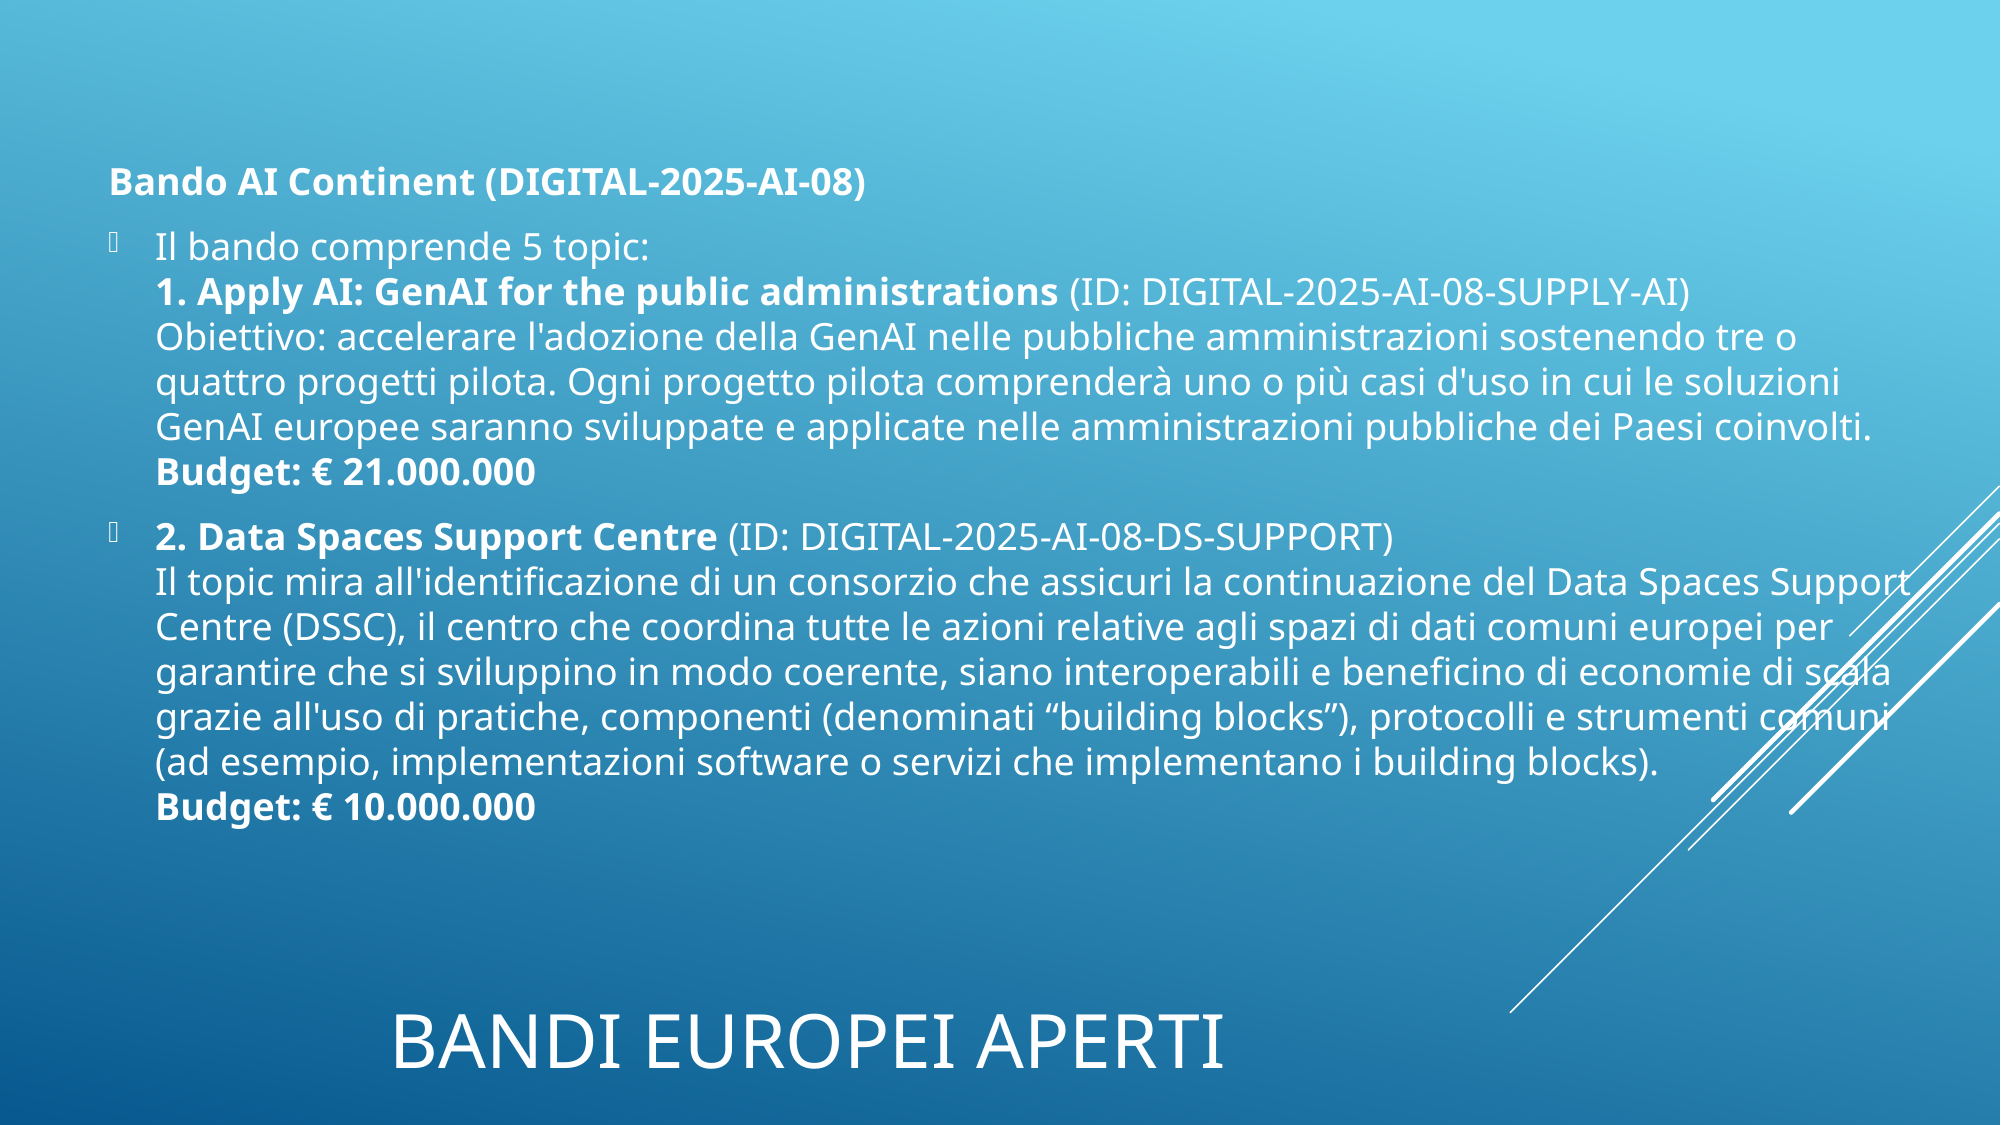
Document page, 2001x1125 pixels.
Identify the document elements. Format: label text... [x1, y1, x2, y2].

title BANDI EUROPEI APERTI [374, 914, 1775, 1125]
list Bando AI Continent (DIGITAL-2025-AI-08) Il bando comprende 5 topic: 1. Apply AI: GenAI for the public administrations (ID: DIGITAL-2025-AI-08-SUPPLY-AI) Obiettivo: accelerare l'adozione della GenAI nelle pubbliche amministrazioni sostenendo tre o quattro progetti pilota. Ogni progetto pilota comprenderà uno o più casi d'uso in cui le soluzioni GenAI europee saranno sviluppate e applicate nelle amministrazioni pubbliche dei Paesi coinvolti. Budget: € 21.000.000 2. Data Spaces Support Centre (ID: DIGITAL-2025-AI-08-DS-SUPPORT) Il topic mira all'identificazione di un consorzio che assicuri la continuazione del Data Spaces Support Centre (DSSC), il centro che coordina tutte le azioni relative agli spazi di dati comuni europei per garantire che si sviluppino in modo coerente, siano interoperabili e beneficino di economie di scala grazie all'uso di pratiche, componenti (denominati “building blocks”), protocolli e strumenti comuni (ad esempio, implementazioni software o servizi che implementano i building blocks). Budget: € 10.000.000 [93, 229, 1933, 823]
